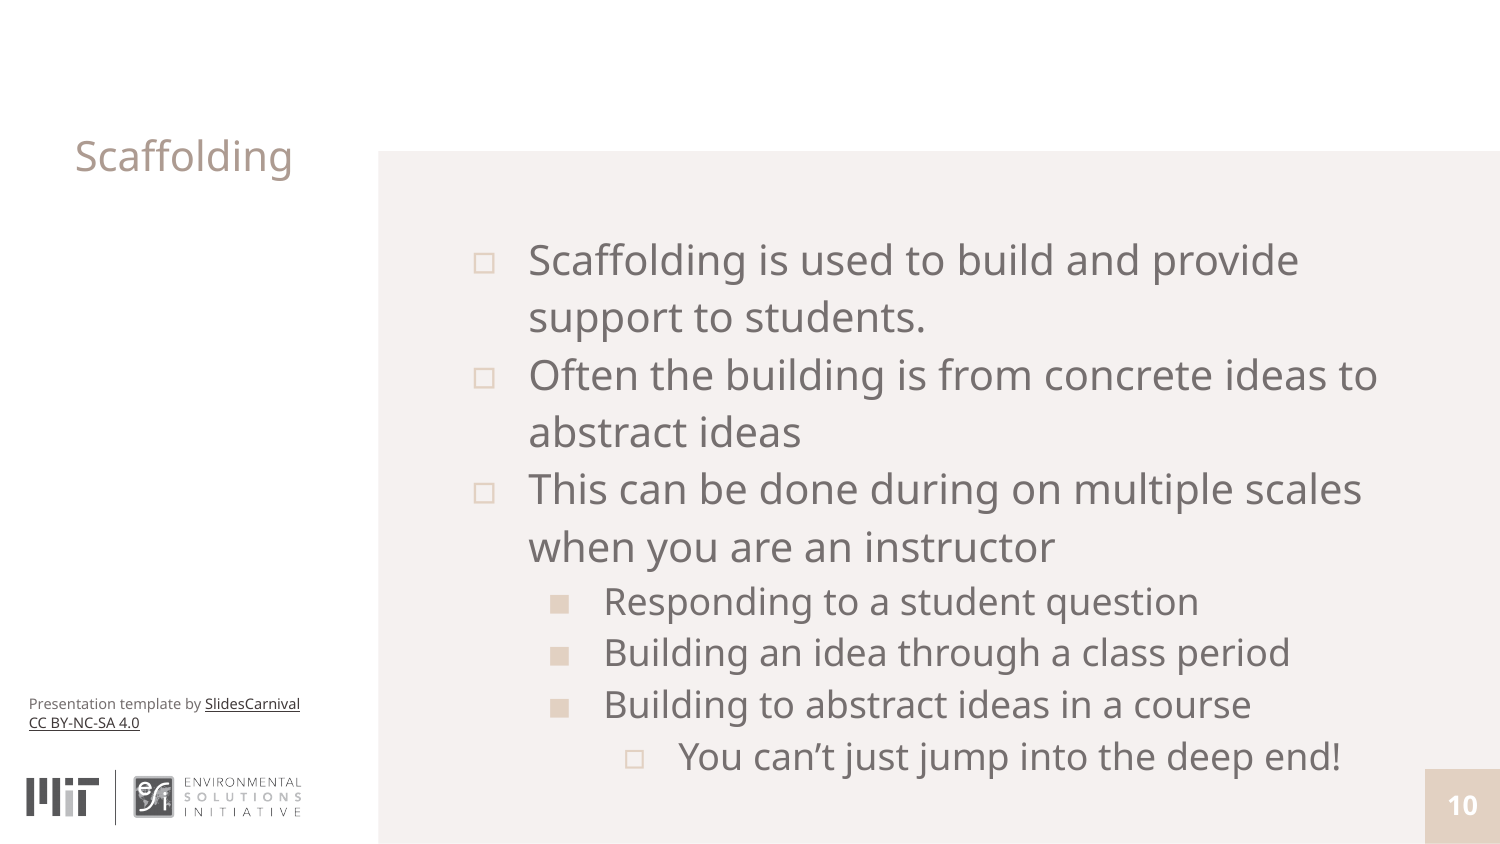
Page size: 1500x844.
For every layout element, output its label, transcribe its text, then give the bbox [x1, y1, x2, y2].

slide_number 10 [1425, 769, 1500, 844]
list Scaffolding is used to build and provide support to students. Often the building is from concrete ideas to abstract ideas This can be done during on multiple scales when you are an instructor Responding to a student question Building an idea through a class period Building to abstract ideas in a course You can’t just jump into the deep end! [453, 225, 1426, 769]
title Scaffolding [74, 135, 342, 769]
picture [13, 757, 314, 835]
